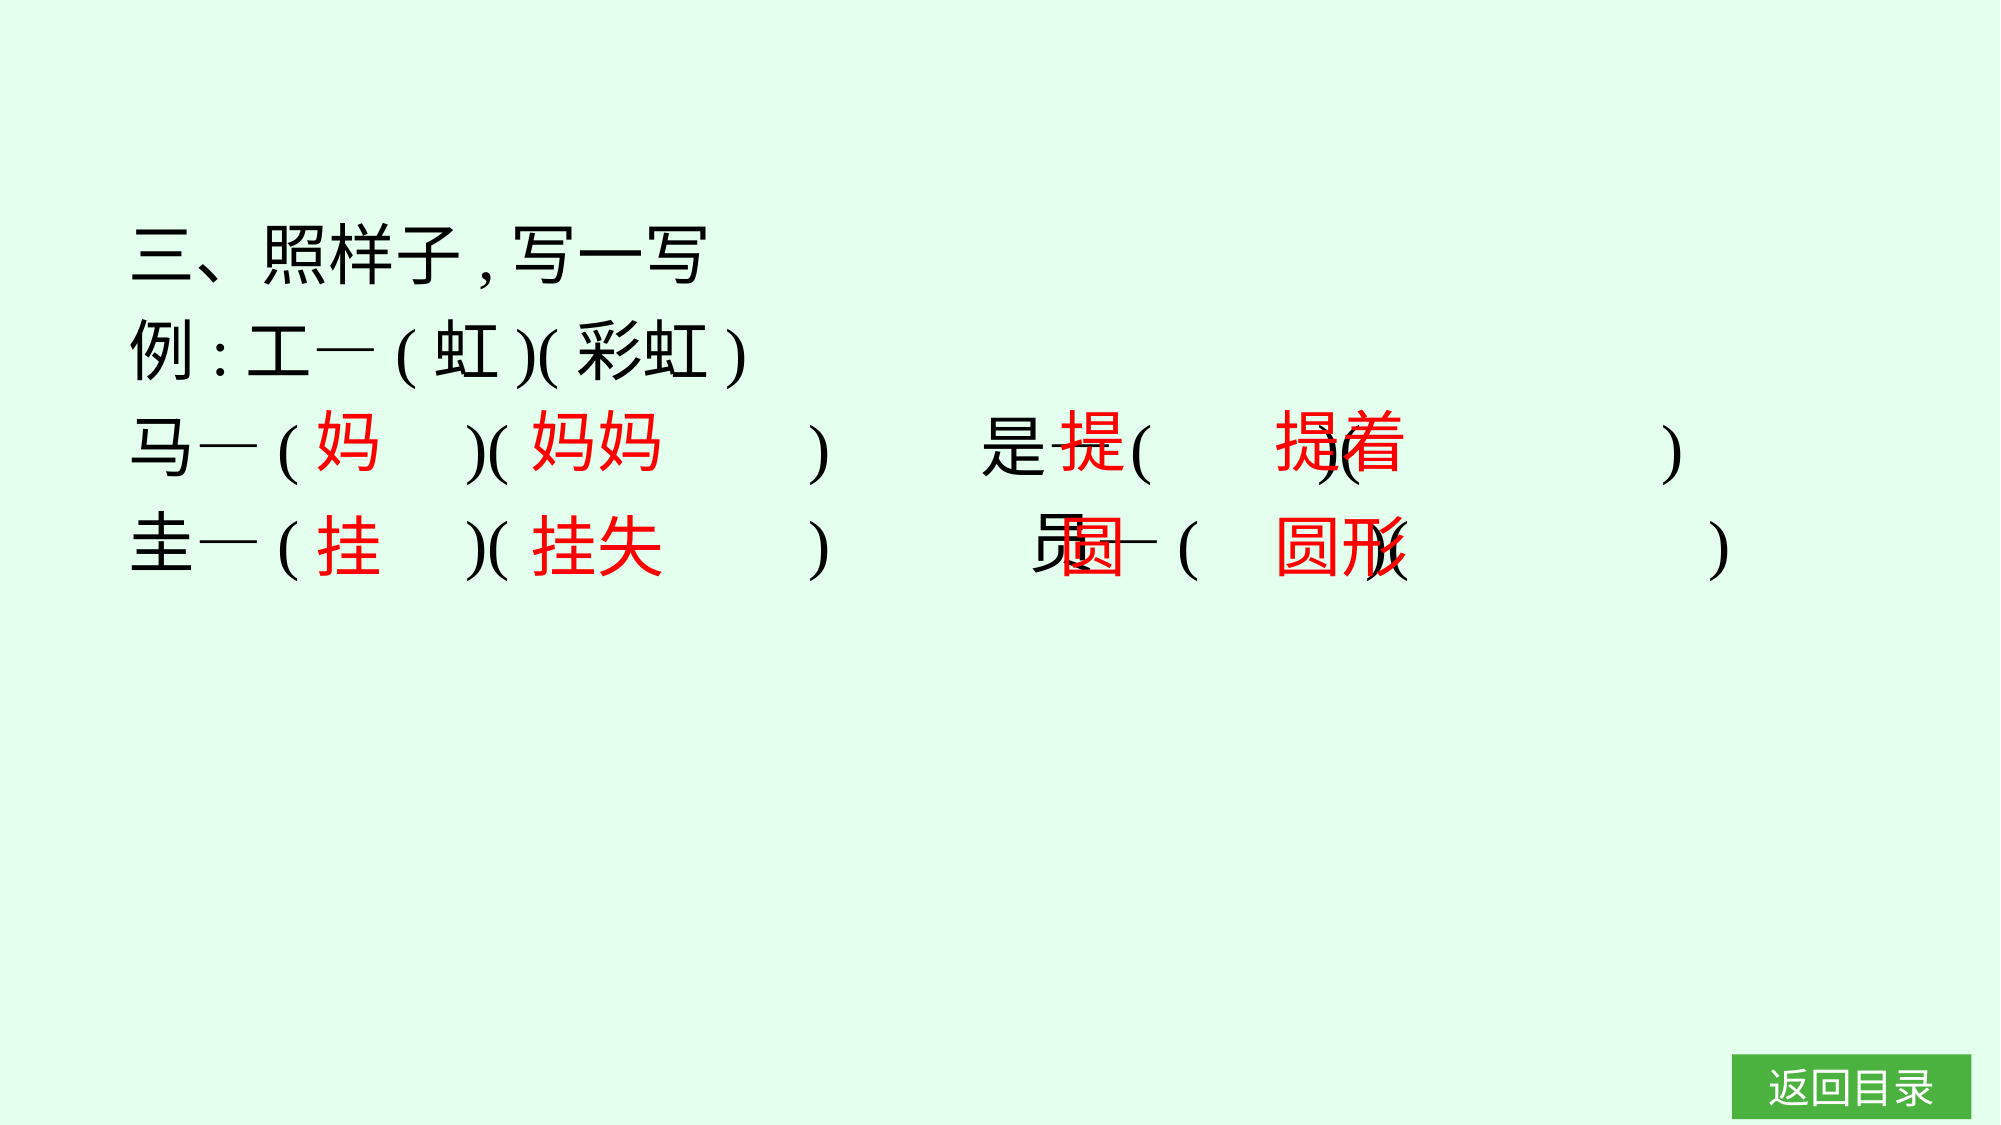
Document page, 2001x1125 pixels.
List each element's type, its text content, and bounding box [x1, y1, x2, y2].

text_box 妈妈 [515, 376, 679, 481]
text_box 三、照样子,写一写 例:工—(虹)(彩虹) 马—( )( ) 是—( )( ) 圭—( )( ) 员—( )( ) [113, 189, 1887, 588]
text_box 挂失 [515, 481, 679, 592]
text_box 提 [1045, 376, 1142, 481]
text_box 提着 [1259, 376, 1424, 481]
text_box 圆形 [1259, 481, 1424, 592]
text_box 挂 [301, 481, 398, 592]
text_box 妈 [301, 376, 398, 481]
text_box 圆 [1045, 481, 1142, 592]
